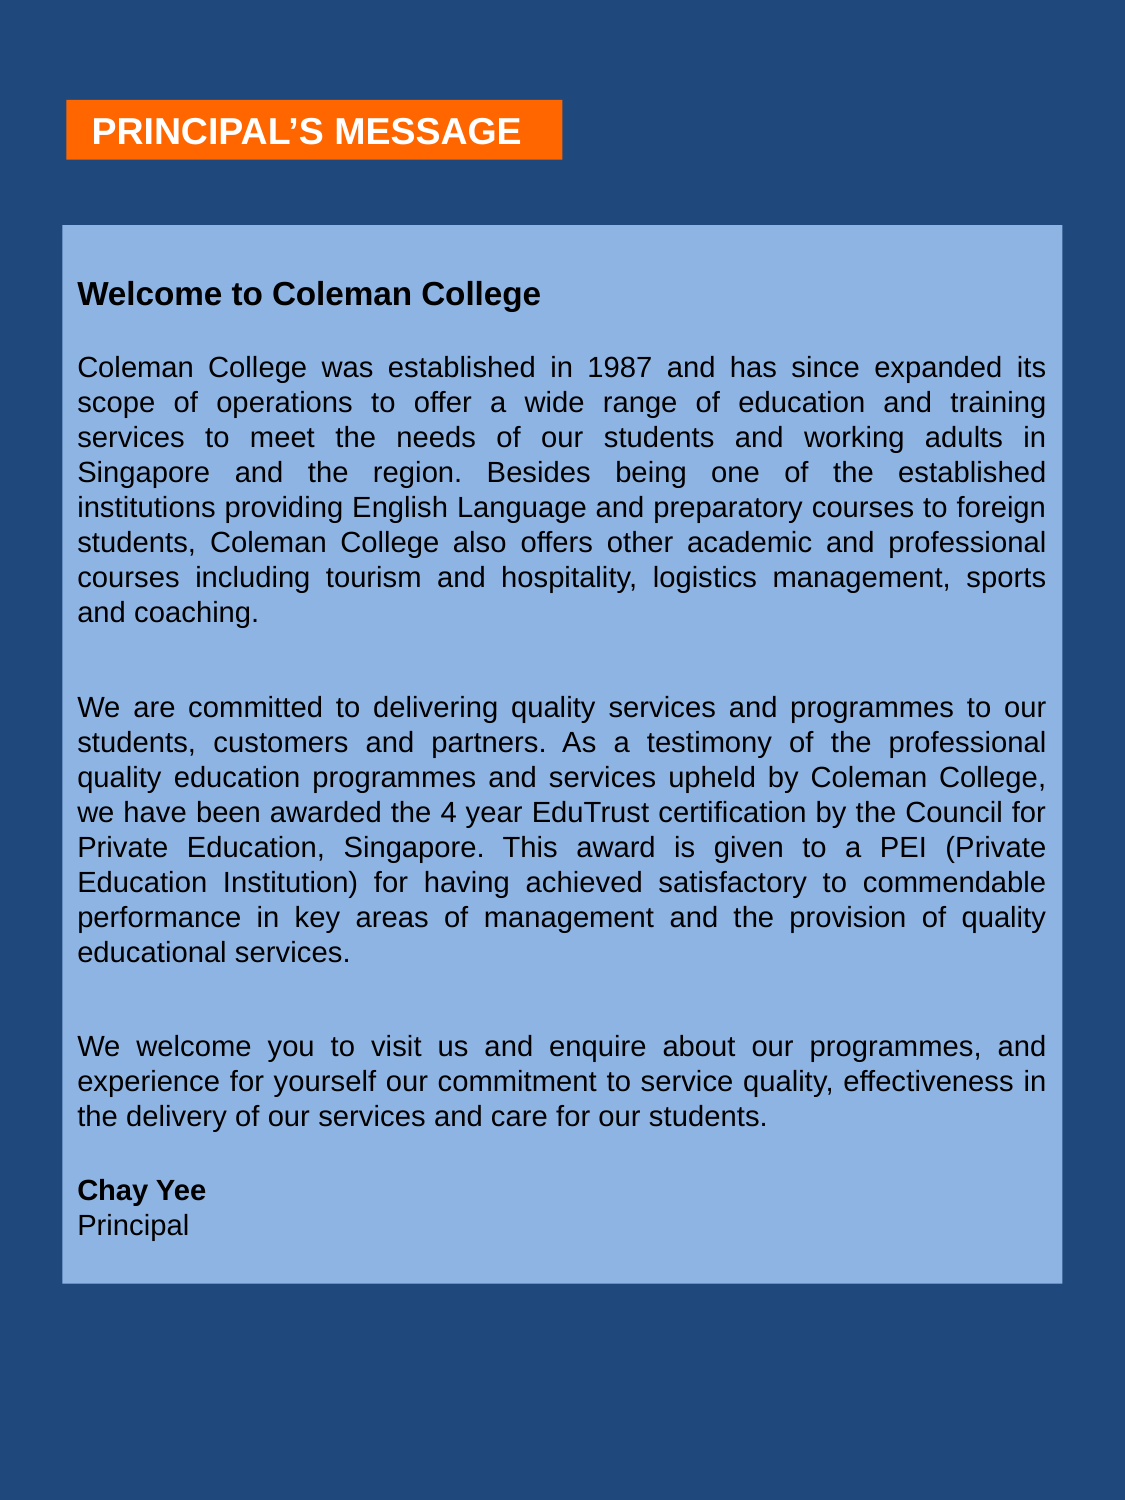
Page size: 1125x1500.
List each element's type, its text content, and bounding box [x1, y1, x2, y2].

text_box PRINCIPAL’S MESSAGE [66, 99, 563, 160]
text_box Welcome to Coleman College Coleman College was established in 1987 and has since expanded its scope of operations to offer a wide range of education and training services to meet the needs of our students and working adults in Singapore and the region. Besides being one of the established institutions providing English Language and preparatory courses to foreign students, Coleman College also offers other academic and professional courses including tourism and hospitality, logistics management, sports and coaching. We are committed to delivering quality services and programmes to our students, customers and partners. As a testimony of the professional quality education programmes and services upheld by Coleman College, we have been awarded the 4 year EduTrust certification by the Council for Private Education, Singapore. This award is given to a PEI (Private Education Institution) for having achieved satisfactory to commendable performance in key areas of management and the provision of quality educational services. We welcome you to visit us and enquire about our programmes, and experience for yourself our commitment to service quality, effectiveness in the delivery of our services and care for our students. Chay Yee Principal [62, 225, 1063, 1284]
